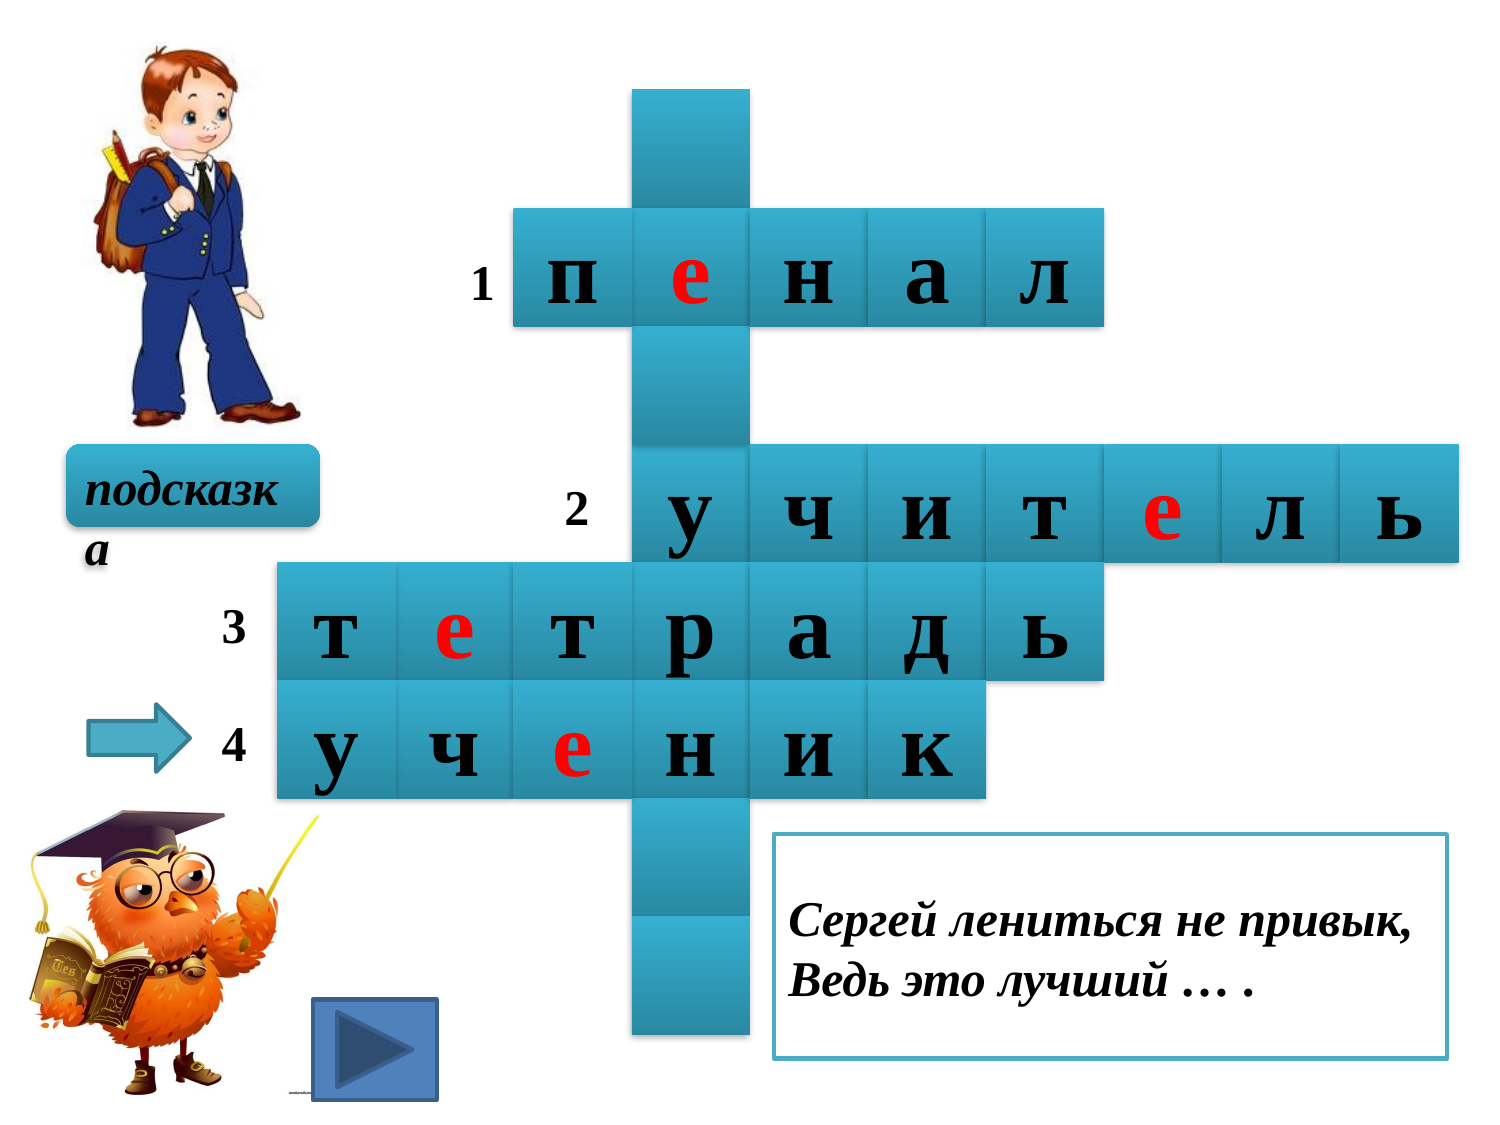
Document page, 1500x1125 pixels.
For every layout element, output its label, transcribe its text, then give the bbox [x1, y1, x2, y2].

text_box р [633, 562, 748, 678]
text_box е [633, 208, 748, 324]
text_box [316, 997, 439, 1102]
picture [29, 810, 319, 1095]
text_box а [749, 562, 866, 679]
text_box е [513, 680, 632, 799]
text_box у [277, 680, 396, 799]
text_box н [749, 208, 866, 327]
text_box т [513, 562, 632, 679]
text_box 2 [549, 467, 605, 543]
text_box ч [397, 680, 512, 799]
text_box и [868, 444, 984, 560]
text_box подсказка [66, 444, 320, 528]
text_box ь [1340, 444, 1459, 563]
picture [76, 42, 303, 433]
text_box е [1104, 444, 1220, 563]
text_box е [397, 562, 512, 678]
text_box к [868, 680, 987, 799]
text_box [631, 798, 750, 915]
text_box ч [749, 444, 866, 560]
text_box [86, 702, 193, 774]
text_box л [1222, 444, 1338, 563]
text_box 3 [206, 586, 262, 661]
text_box а [868, 208, 984, 327]
text_box л [986, 208, 1105, 327]
text_box д [868, 562, 984, 678]
text_box [631, 89, 750, 206]
text_box [631, 326, 750, 445]
text_box Сергей лениться не привык, Ведь это лучший … . [772, 832, 1449, 1061]
text_box 4 [206, 704, 262, 779]
text_box у [631, 452, 744, 560]
text_box 1 [455, 243, 510, 319]
text_box п [513, 208, 632, 327]
text_box т [277, 562, 396, 679]
text_box [631, 916, 750, 1035]
text_box ь [986, 562, 1105, 681]
text_box и [749, 680, 866, 799]
text_box т [986, 444, 1102, 560]
text_box н [637, 680, 744, 796]
